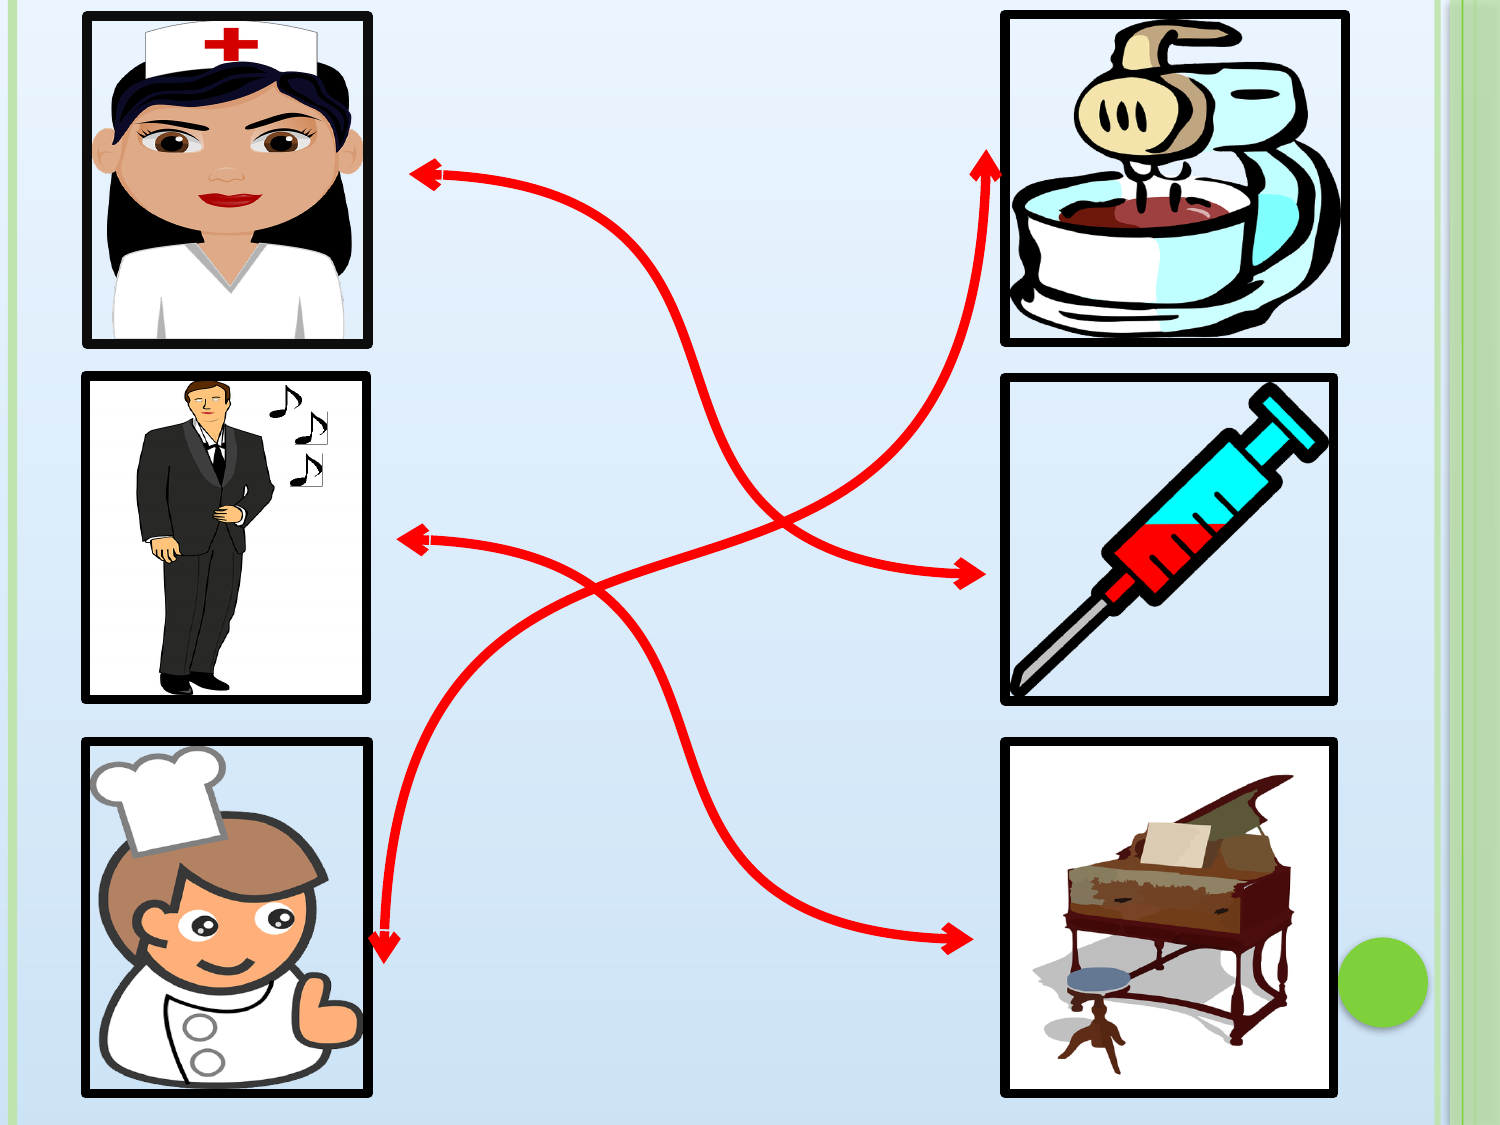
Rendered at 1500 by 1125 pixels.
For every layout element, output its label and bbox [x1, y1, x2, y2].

text_box [395, 538, 975, 940]
text_box [981, 254, 1093, 859]
picture [89, 745, 364, 1090]
picture [1093, 381, 1330, 697]
picture [1009, 745, 1330, 1090]
picture [89, 379, 276, 696]
text_box [276, 254, 402, 859]
text_box [408, 173, 987, 575]
picture [1009, 18, 1342, 339]
picture [90, 20, 364, 340]
